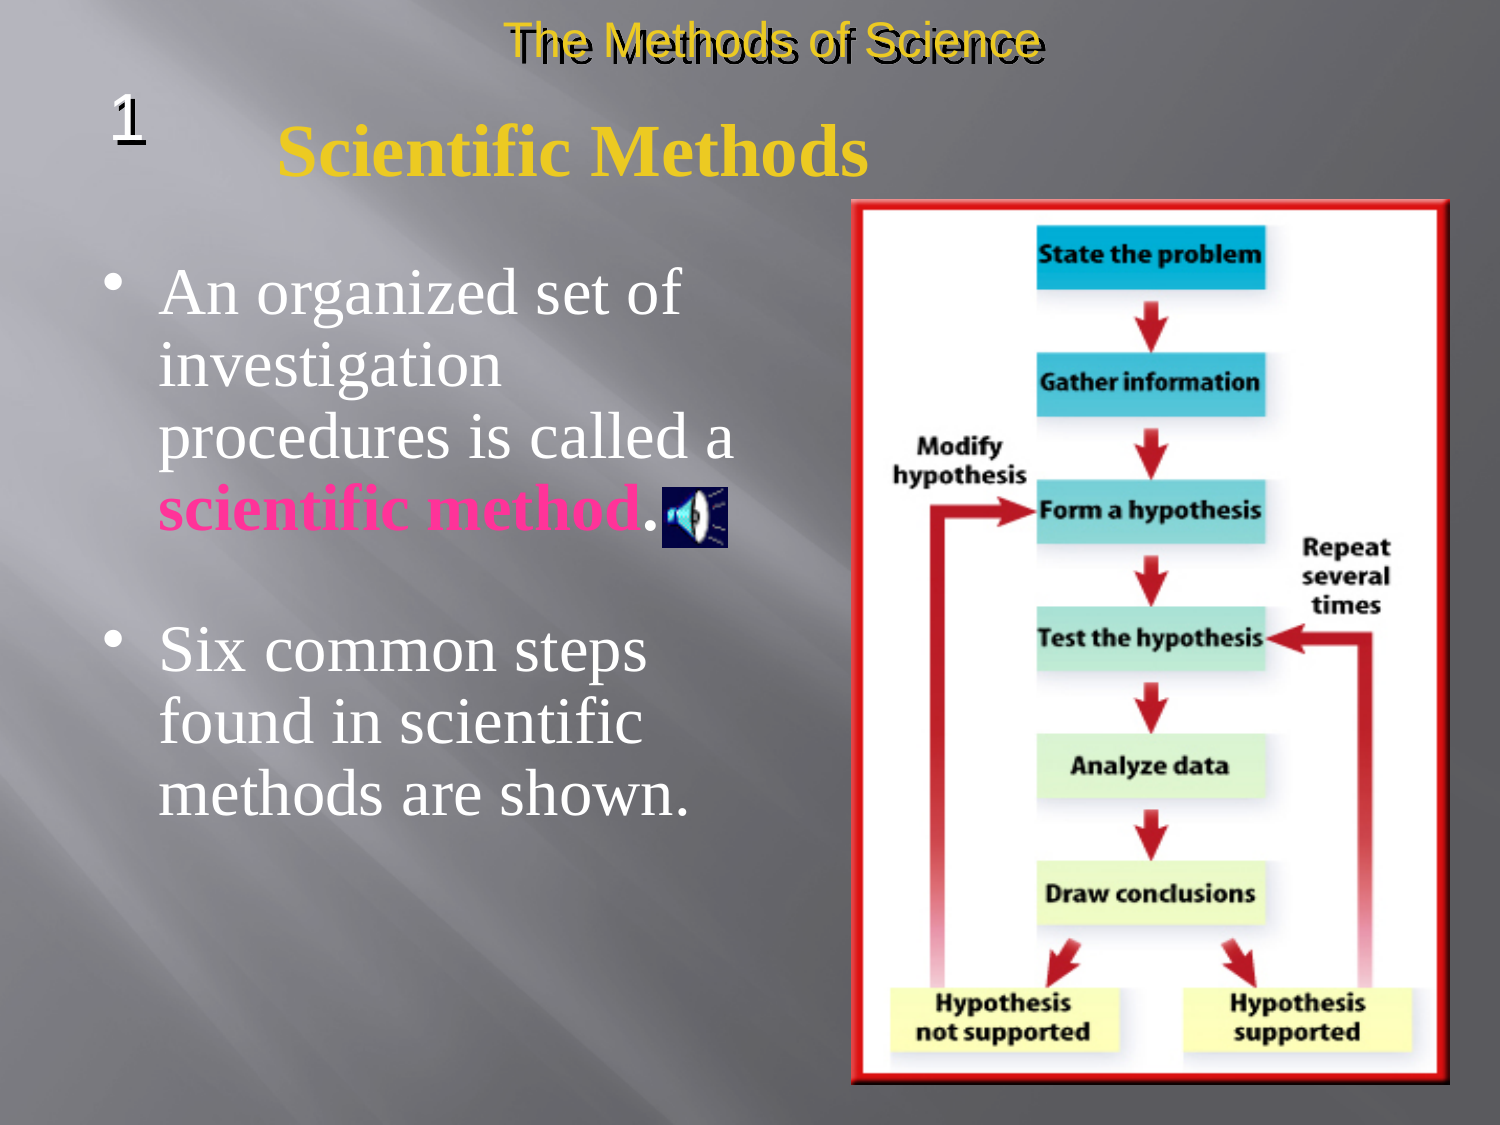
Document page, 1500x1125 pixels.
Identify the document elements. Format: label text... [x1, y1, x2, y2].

text_box 1 [93, 66, 161, 162]
text_box Scientific Methods [261, 103, 904, 200]
text_box An organized set of investigation procedures is called a scientific method. [87, 249, 825, 553]
text_box Six common steps found in scientific methods are shown. [87, 606, 725, 838]
picture [850, 199, 1451, 1085]
picture [662, 487, 728, 549]
text_box The Methods of Science [487, 0, 1057, 75]
